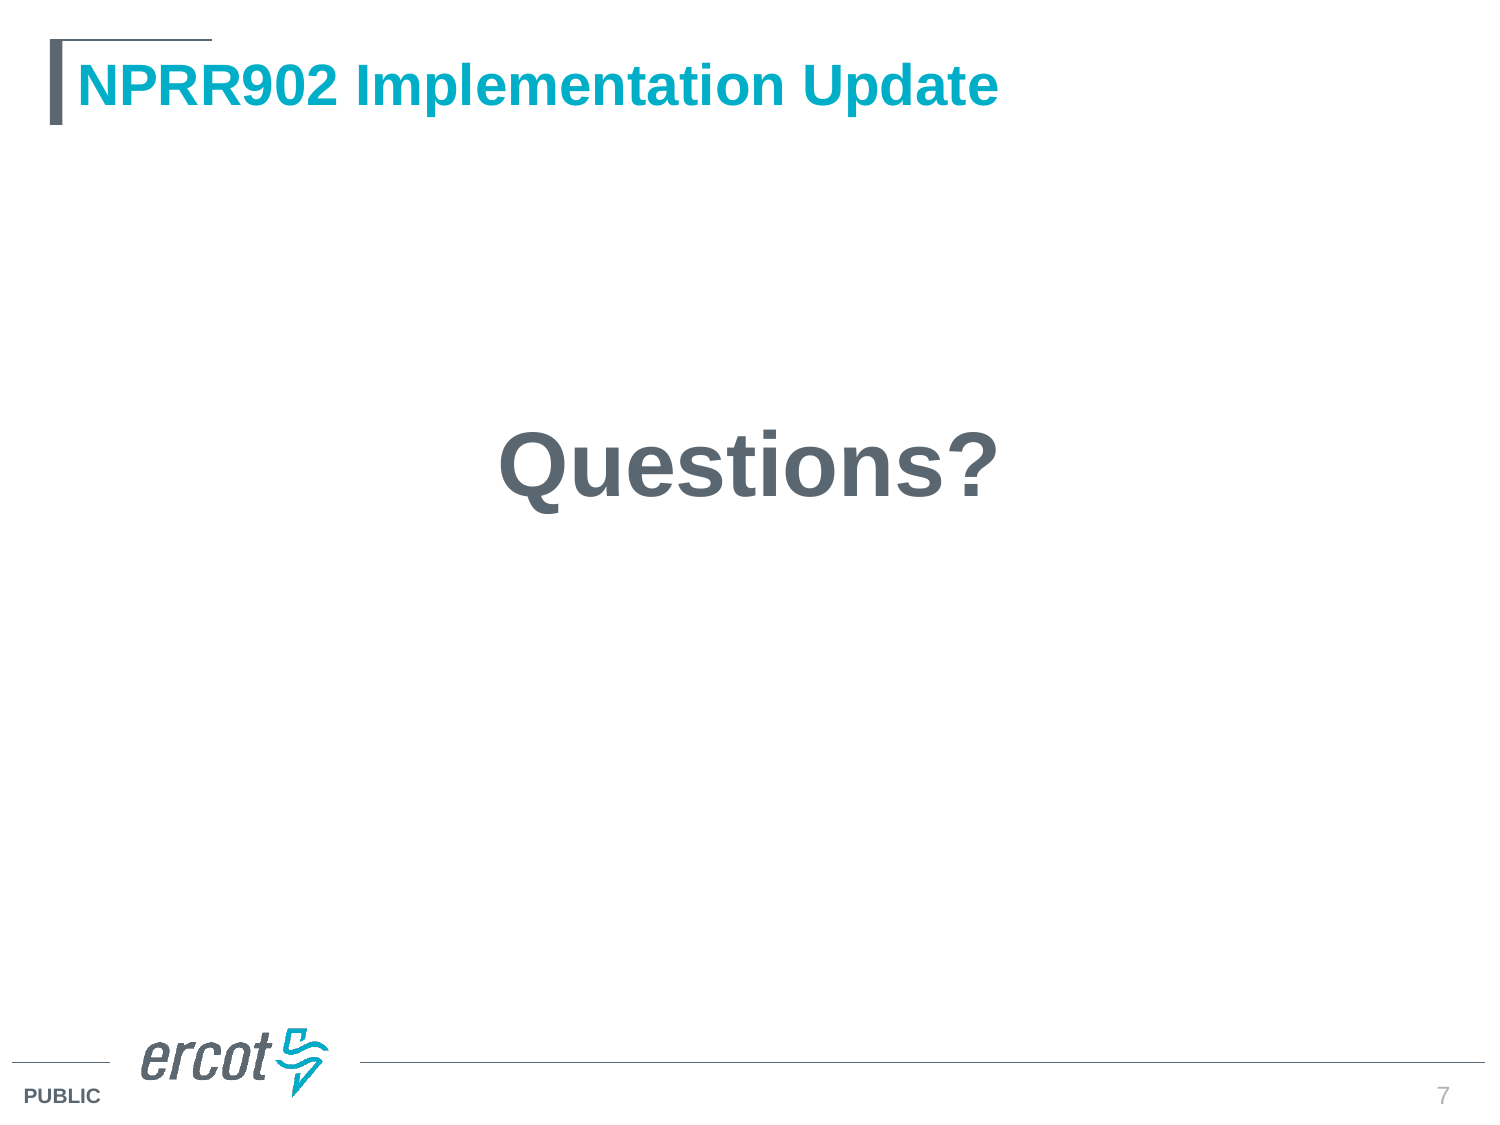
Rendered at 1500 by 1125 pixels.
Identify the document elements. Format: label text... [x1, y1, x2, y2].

title NPRR902 Implementation Update [62, 39, 1450, 125]
picture [137, 1024, 332, 1100]
slide_number 7 [1400, 1076, 1488, 1113]
list Questions? [50, 162, 1450, 992]
